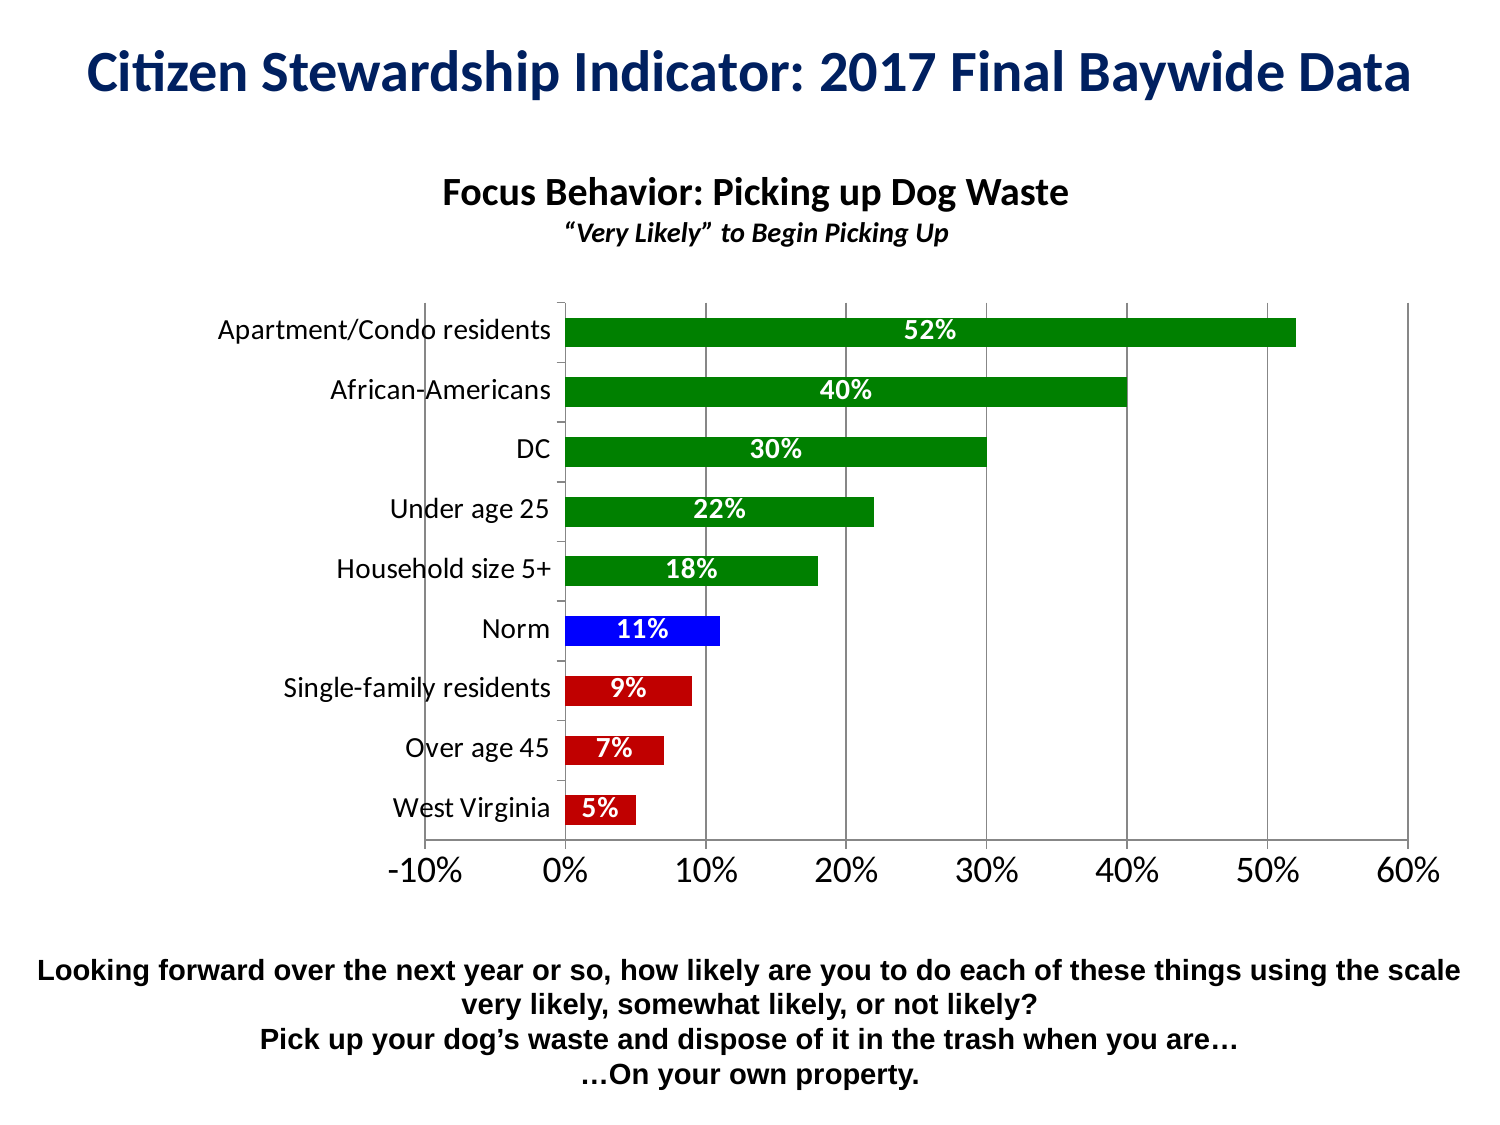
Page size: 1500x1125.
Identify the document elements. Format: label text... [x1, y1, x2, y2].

title Focus Behavior: Picking up Dog Waste “Very Likely” to Begin Picking Up [81, 157, 1432, 254]
chart [49, 255, 1463, 944]
text_box Looking forward over the next year or so, how likely are you to do each of these things using the scale very likely, somewhat likely, or not likely? Pick up your dog’s waste and dispose of it in the trash when you are… …On your own property. [18, 943, 1482, 1098]
text_box Citizen Stewardship Indicator: 2017 Final Baywide Data [56, 25, 1444, 110]
